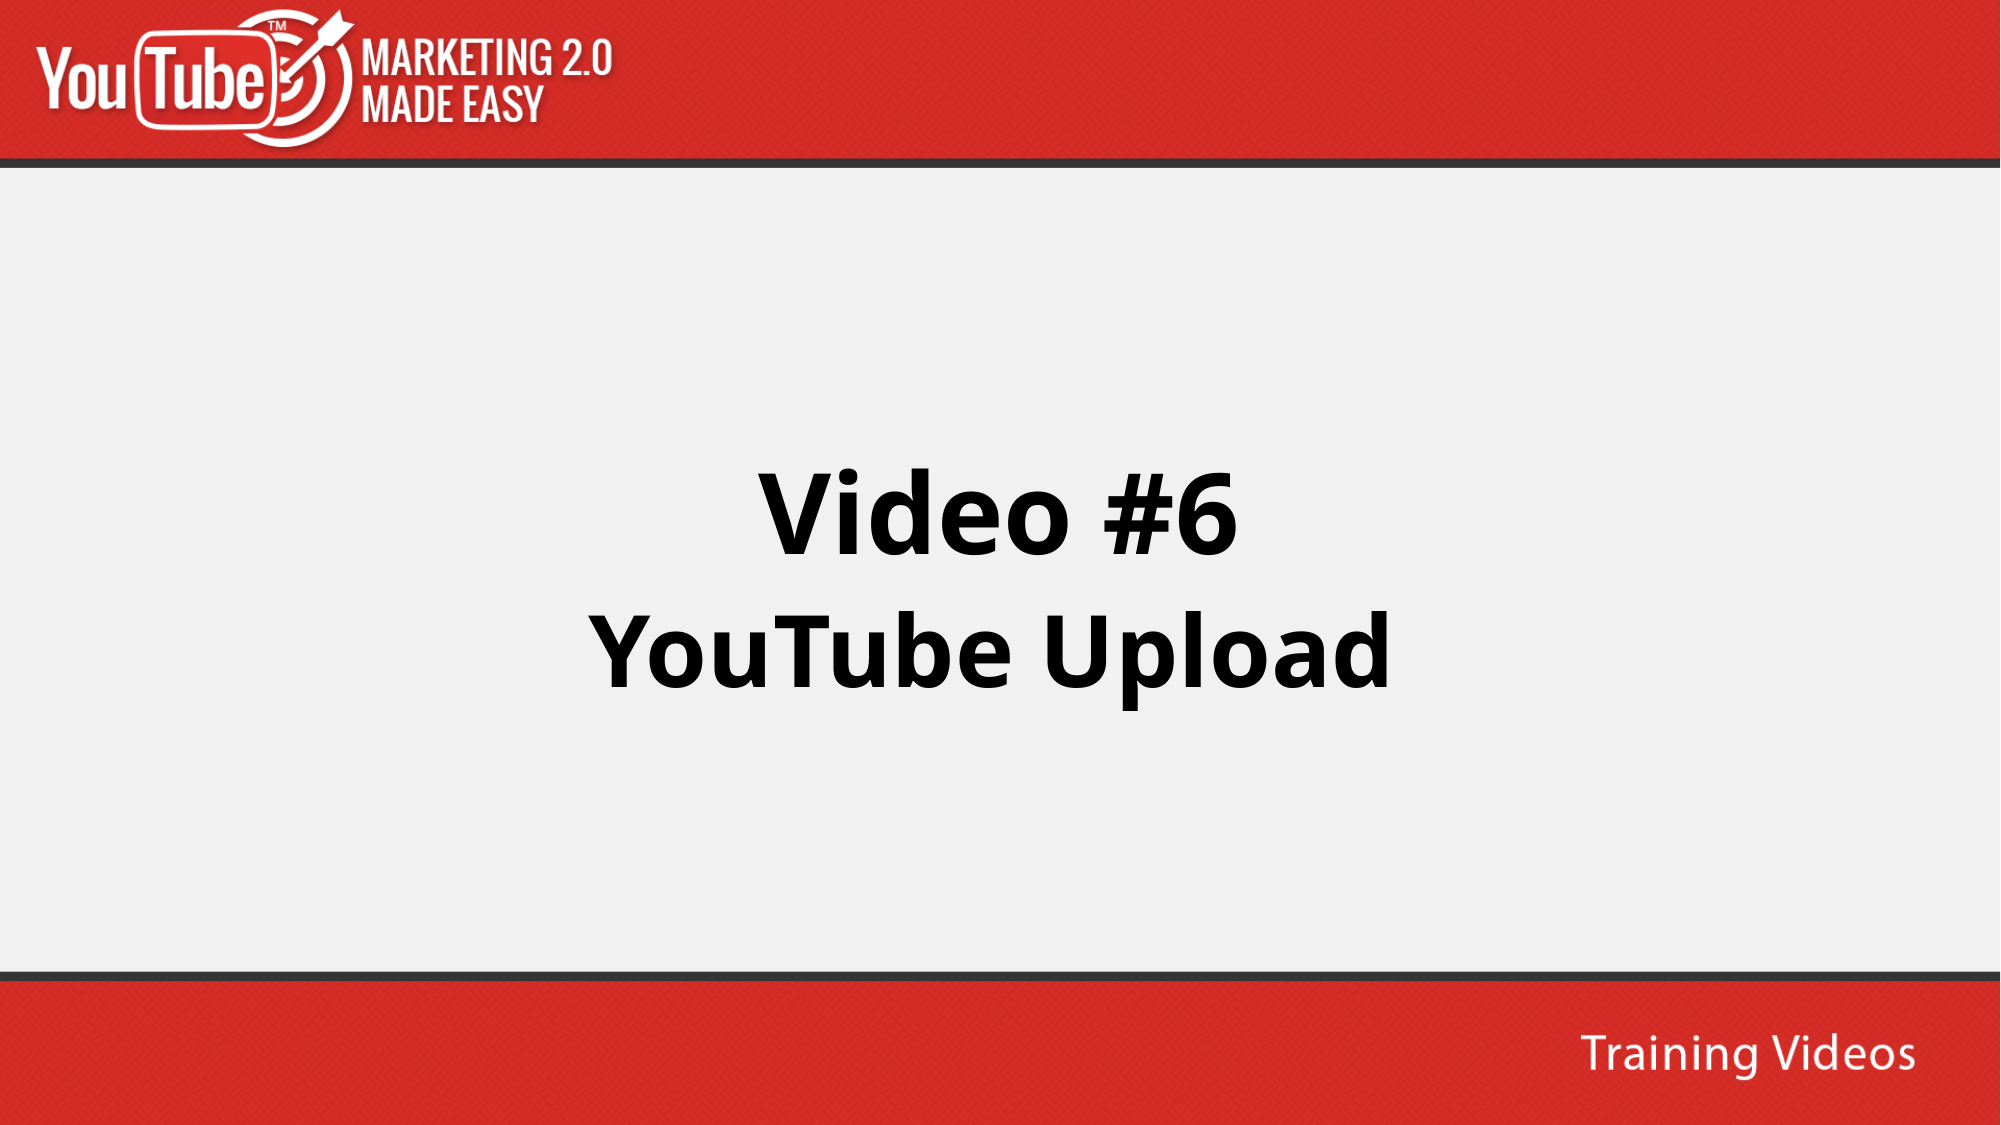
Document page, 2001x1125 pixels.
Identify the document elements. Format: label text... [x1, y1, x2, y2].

text_box YouTube Upload [307, 561, 1677, 715]
text_box Video #6 [619, 367, 1379, 585]
picture [0, 0, 2001, 1125]
